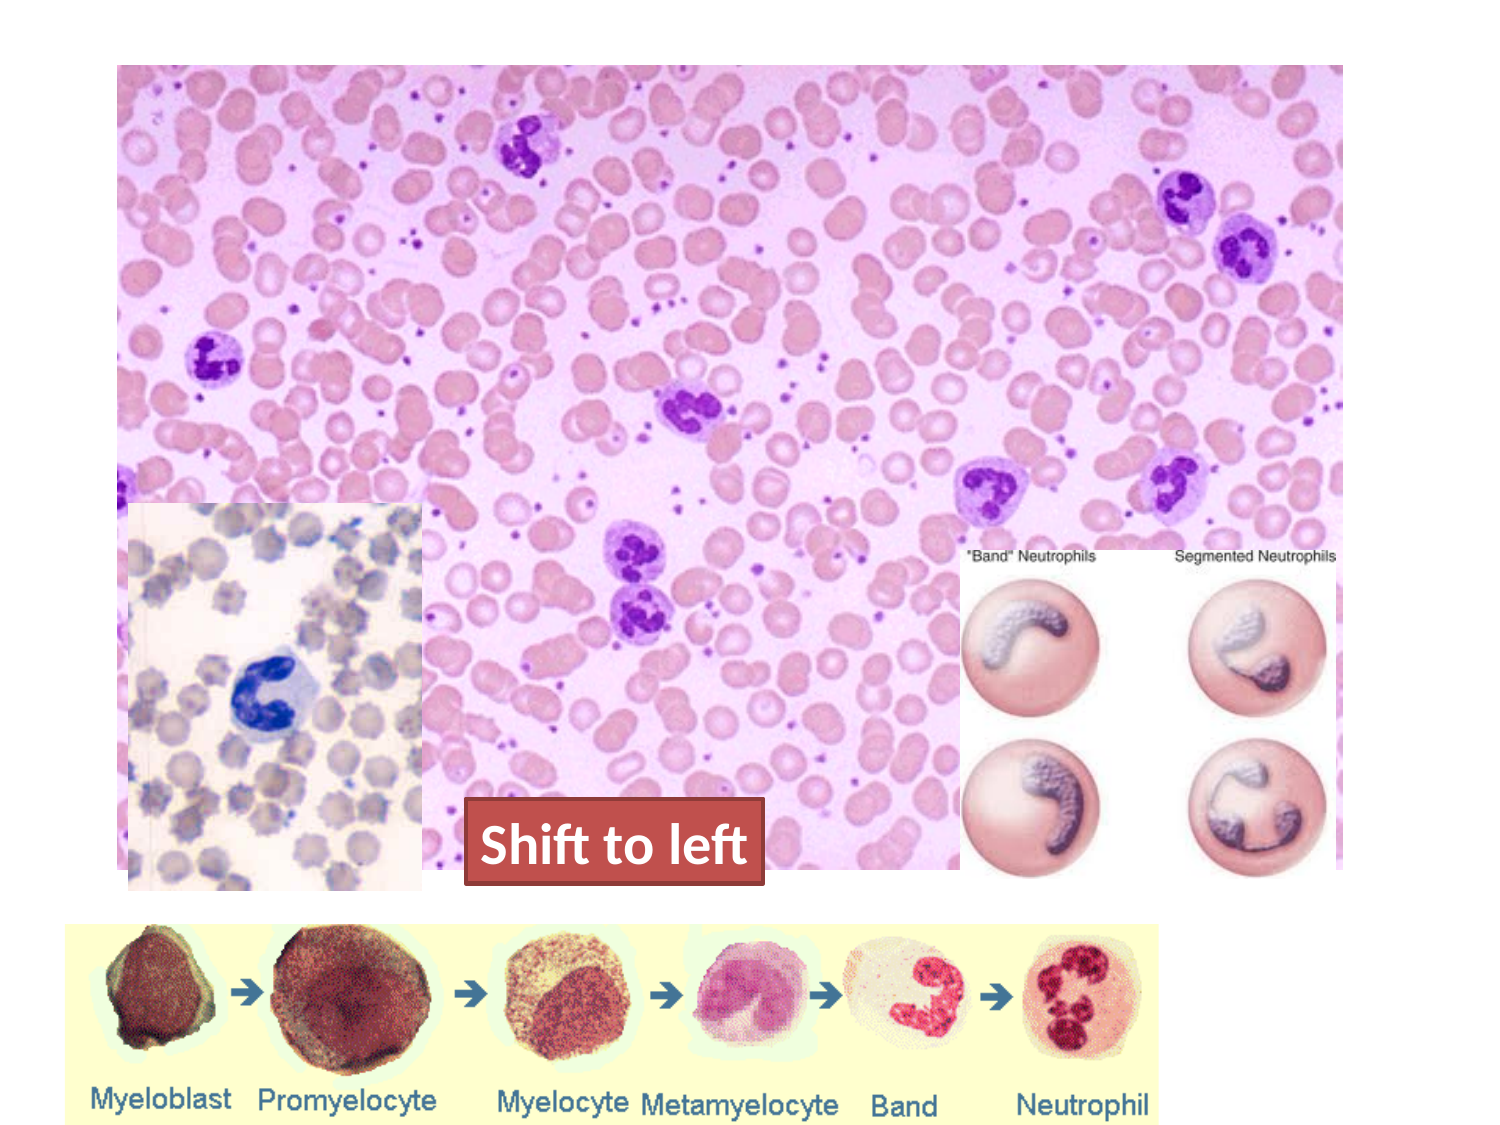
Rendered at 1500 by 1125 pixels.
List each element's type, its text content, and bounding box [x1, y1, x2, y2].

picture [64, 923, 1159, 1125]
text_box Shift to left [464, 877, 765, 886]
picture [116, 64, 1343, 892]
